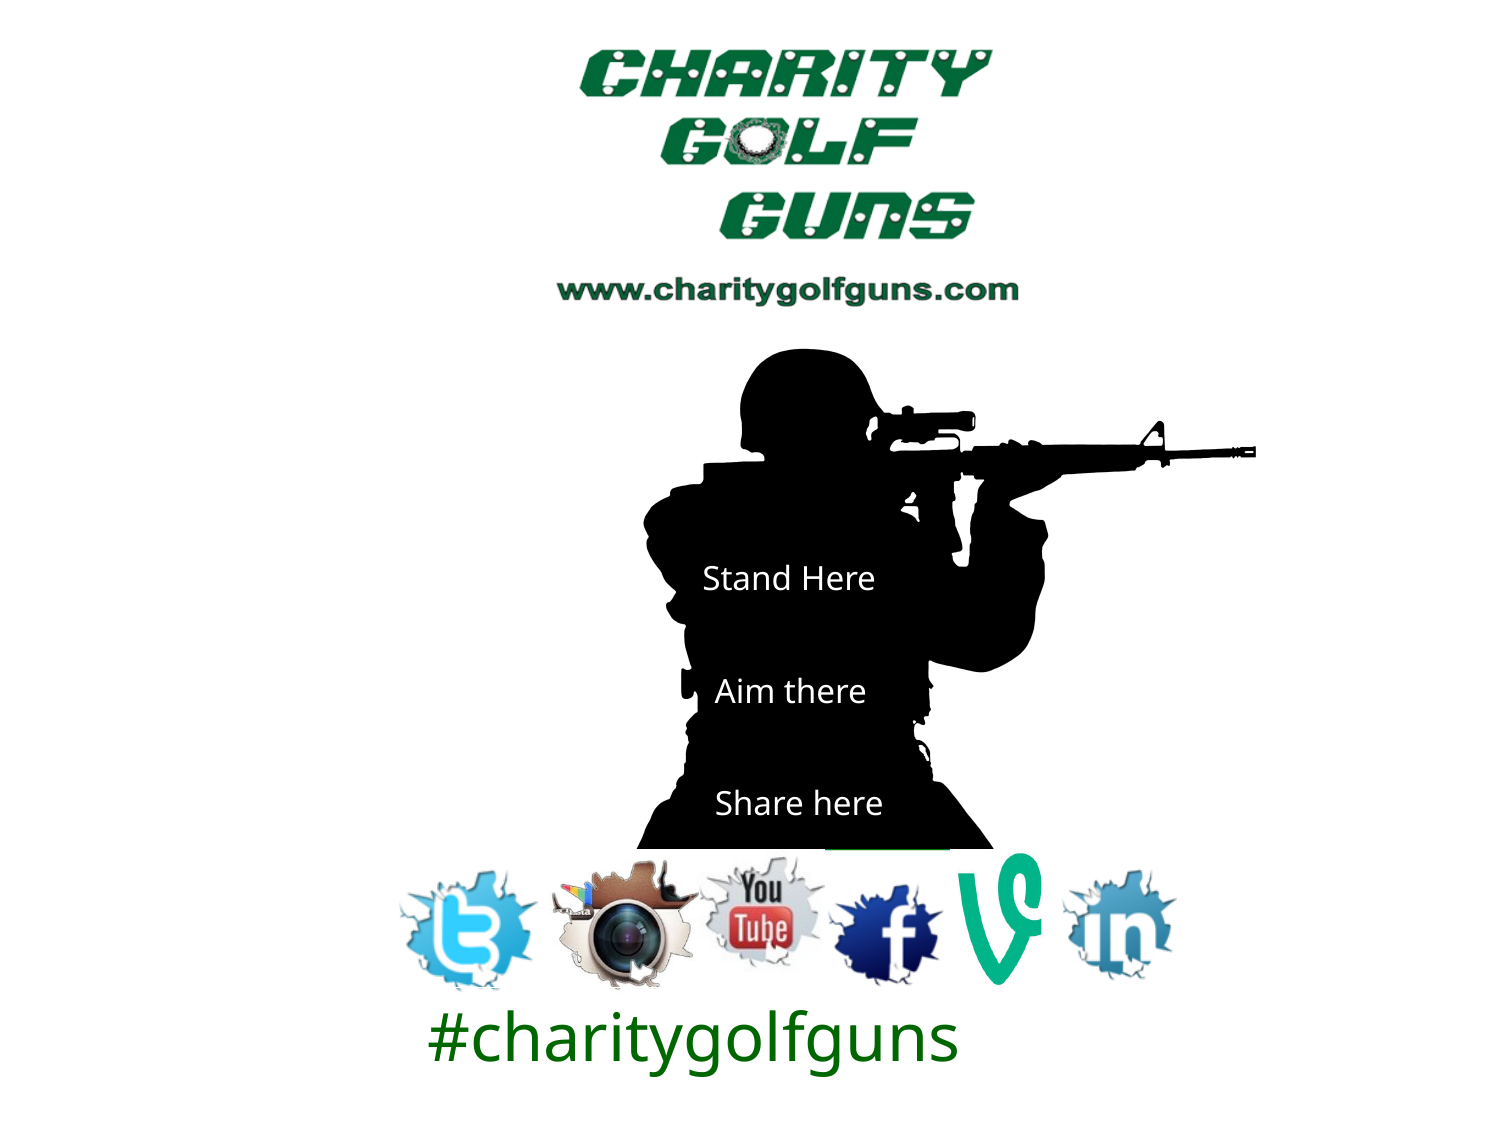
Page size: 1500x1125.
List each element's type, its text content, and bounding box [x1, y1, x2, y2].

picture [399, 862, 538, 1001]
picture [299, 0, 1293, 1001]
text_box #charitygolfguns [412, 987, 1213, 1083]
